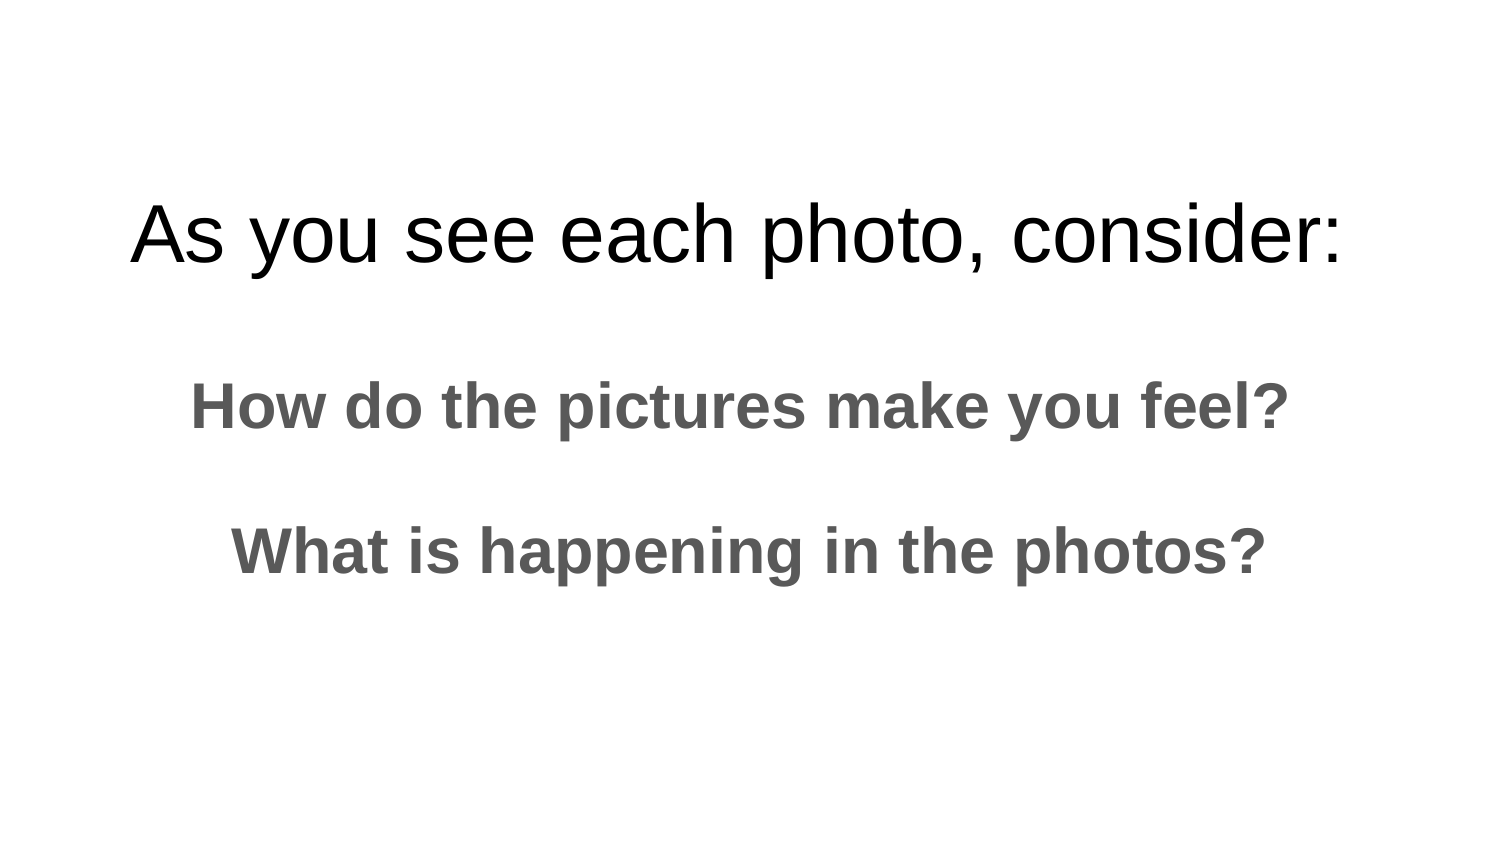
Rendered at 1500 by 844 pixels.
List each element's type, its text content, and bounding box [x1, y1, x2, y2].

title As you see each photo, consider: [51, 122, 1449, 296]
subtitle How do the pictures make you feel? What is happening in the photos? [51, 355, 1449, 655]
